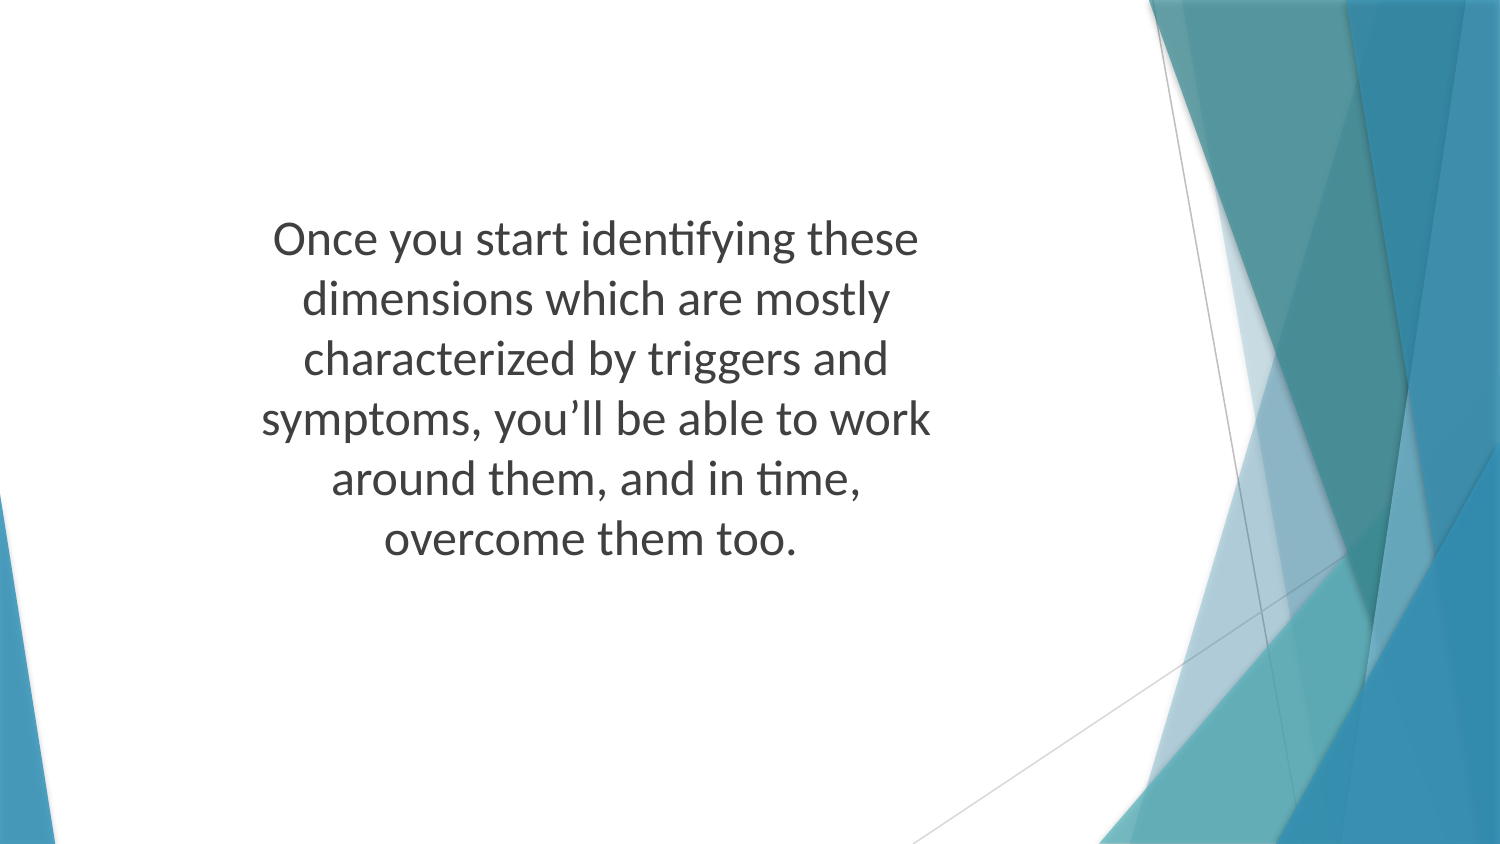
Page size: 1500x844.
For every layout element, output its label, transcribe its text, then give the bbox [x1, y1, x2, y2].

list Once you start identifying these dimensions which are mostly characterized by triggers and symptoms, you’ll be able to work around them, and in time, overcome them too. [242, 197, 951, 647]
